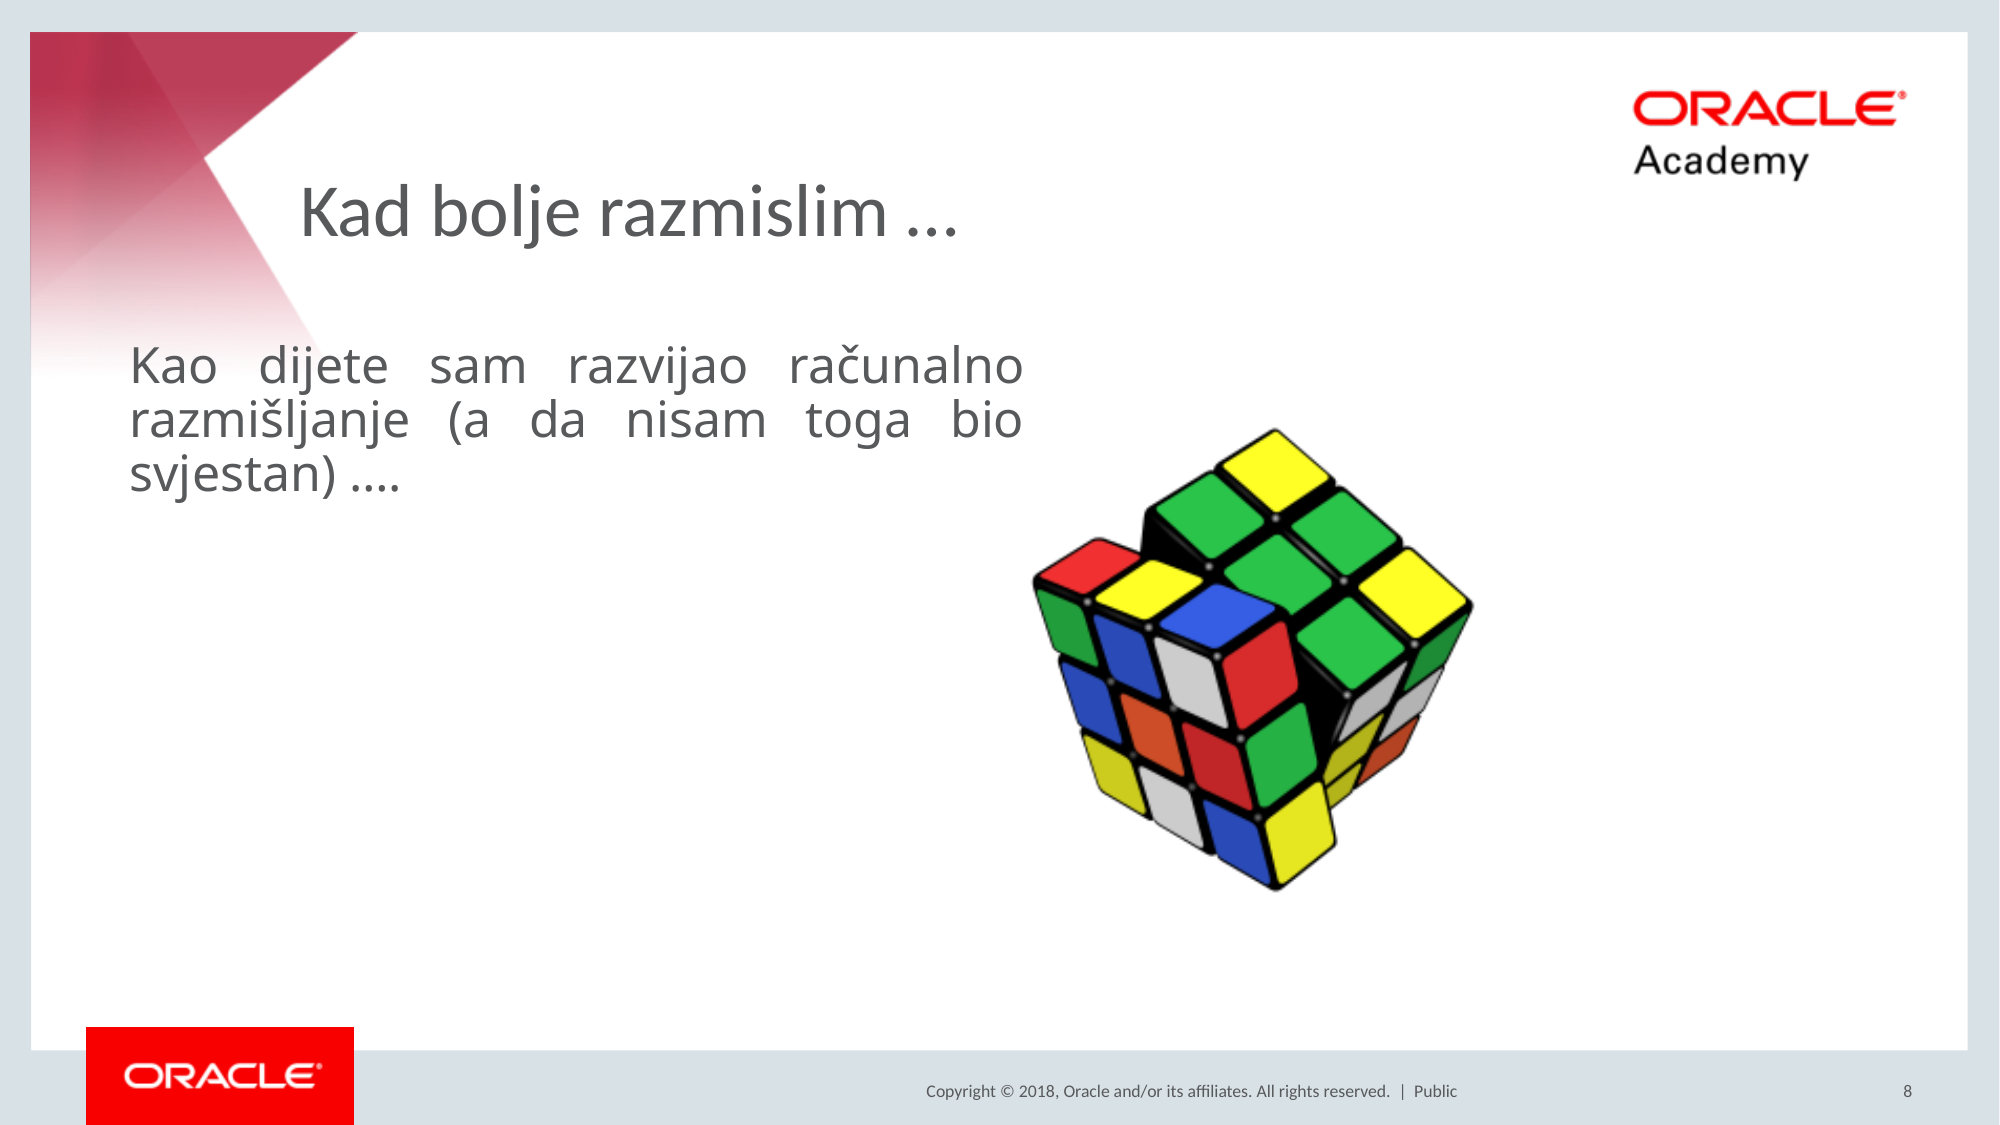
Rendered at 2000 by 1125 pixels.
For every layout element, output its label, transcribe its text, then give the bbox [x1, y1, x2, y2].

picture [30, 32, 358, 378]
footer Public [1414, 1075, 1857, 1106]
picture [1021, 420, 1484, 901]
list Kao dijete sam razvijao računalno razmišljanje (a da nisam toga bio svjestan) …. [129, 340, 1025, 940]
picture [1600, 57, 1931, 104]
slide_number 8 [1857, 1075, 1913, 1106]
title Kad bolje razmislim … [300, 104, 2000, 251]
picture [86, 1027, 354, 1125]
